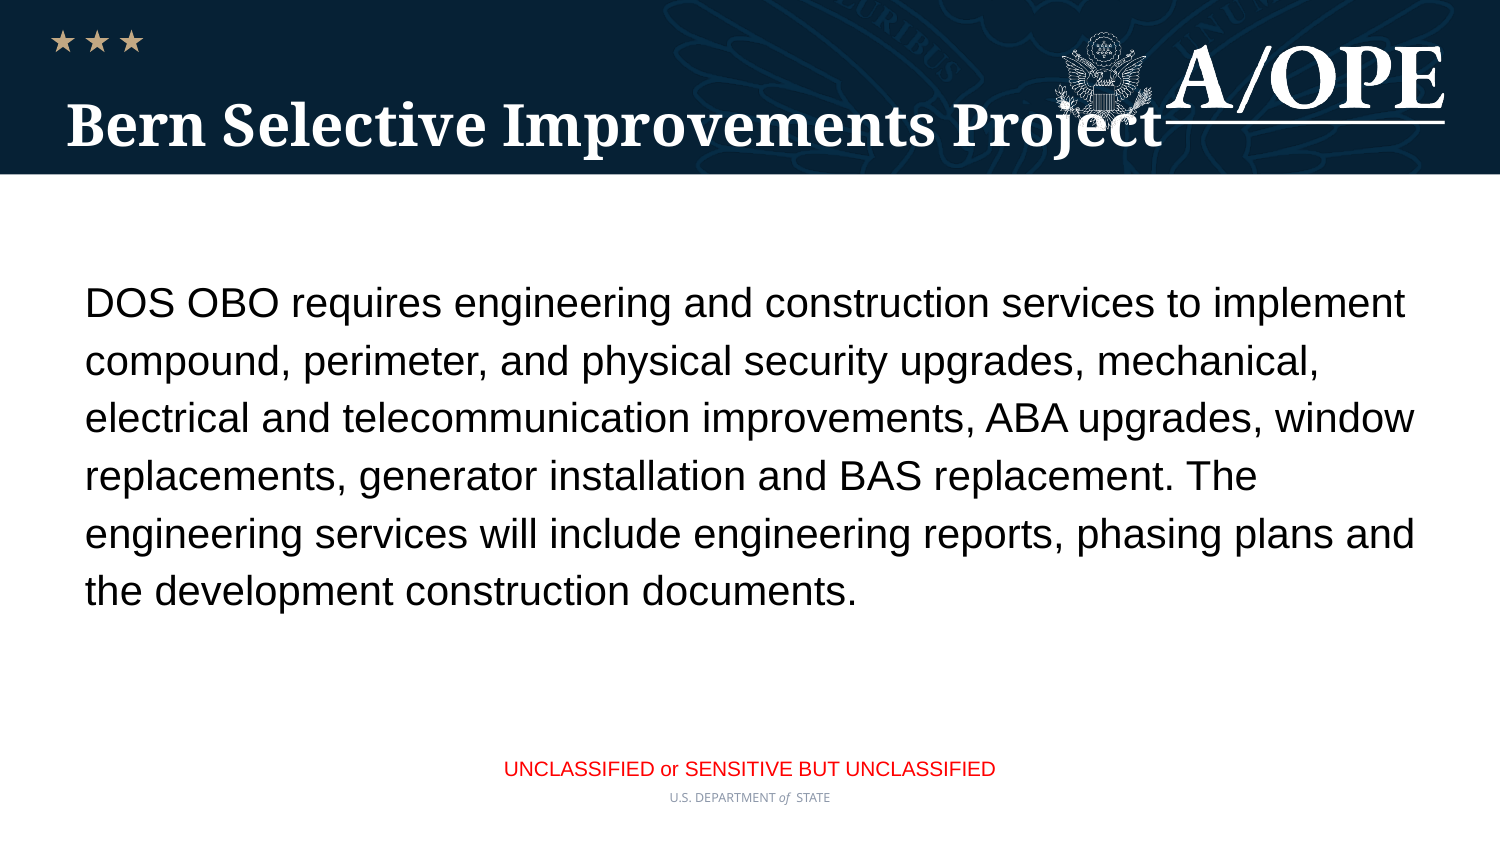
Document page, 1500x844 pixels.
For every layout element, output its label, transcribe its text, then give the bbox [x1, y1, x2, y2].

text_box UNCLASSIFIED or SENSITIVE BUT UNCLASSIFIED [489, 747, 1011, 788]
picture [587, 0, 1500, 174]
title Bern Selective Improvements Project [51, 72, 1449, 167]
list DOS OBO requires engineering and construction services to implement compound, perimeter, and physical security upgrades, mechanical, electrical and telecommunication improvements, ABA upgrades, window replacements, generator installation and BAS replacement. The engineering services will include engineering reports, phasing plans and the development construction documents. [51, 208, 1449, 750]
